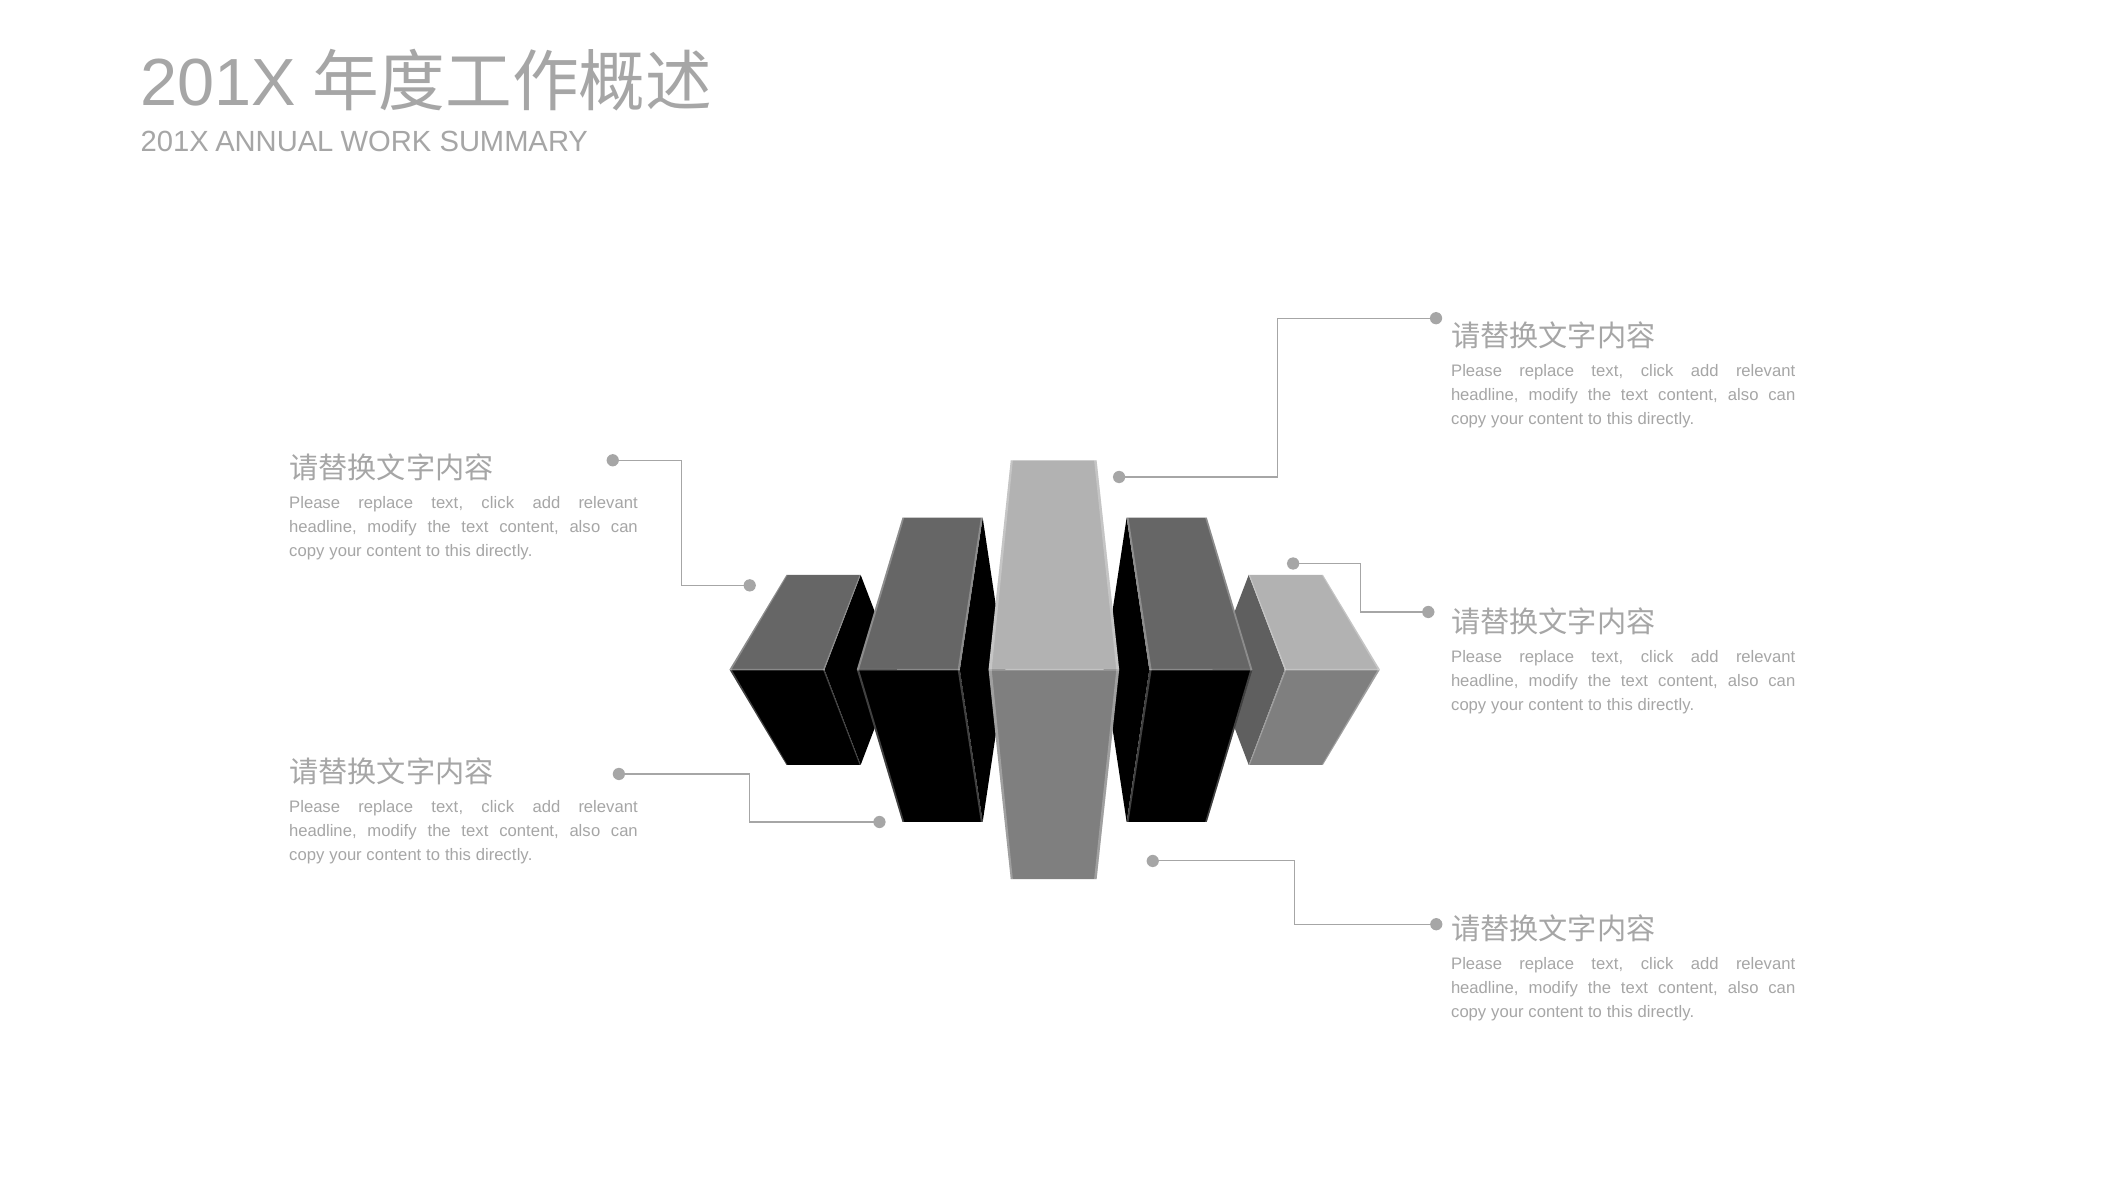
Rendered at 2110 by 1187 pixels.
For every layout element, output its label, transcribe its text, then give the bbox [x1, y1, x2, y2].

text_box Please replace text, click add relevant headline, modify the text content, also can copy your content to this directly. [274, 480, 612, 567]
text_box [729, 460, 1380, 880]
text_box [1293, 563, 1429, 613]
text_box 201X年度工作概述 [140, 38, 789, 119]
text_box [618, 774, 880, 823]
text_box 请替换文字内容 [1436, 588, 1682, 646]
text_box 请替换文字内容 [1436, 302, 1682, 360]
text_box Please replace text, click add relevant headline, modify the text content, also can copy your content to this directly. [1437, 348, 1811, 436]
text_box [1152, 860, 1437, 923]
text_box Please replace text, click add relevant headline, modify the text content, also can copy your content to this directly. [1436, 941, 1811, 1029]
text_box Please replace text, click add relevant headline, modify the text content, also can copy your content to this directly. [274, 785, 654, 872]
text_box Please replace text, click add relevant headline, modify the text content, also can copy your content to this directly. [1436, 634, 1811, 722]
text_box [1119, 318, 1437, 477]
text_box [612, 460, 750, 586]
text_box 请替换文字内容 [274, 739, 523, 796]
text_box 201X ANNUAL WORK SUMMARY [140, 122, 602, 158]
text_box 请替换文字内容 [274, 434, 523, 492]
text_box 请替换文字内容 [1436, 895, 1682, 953]
